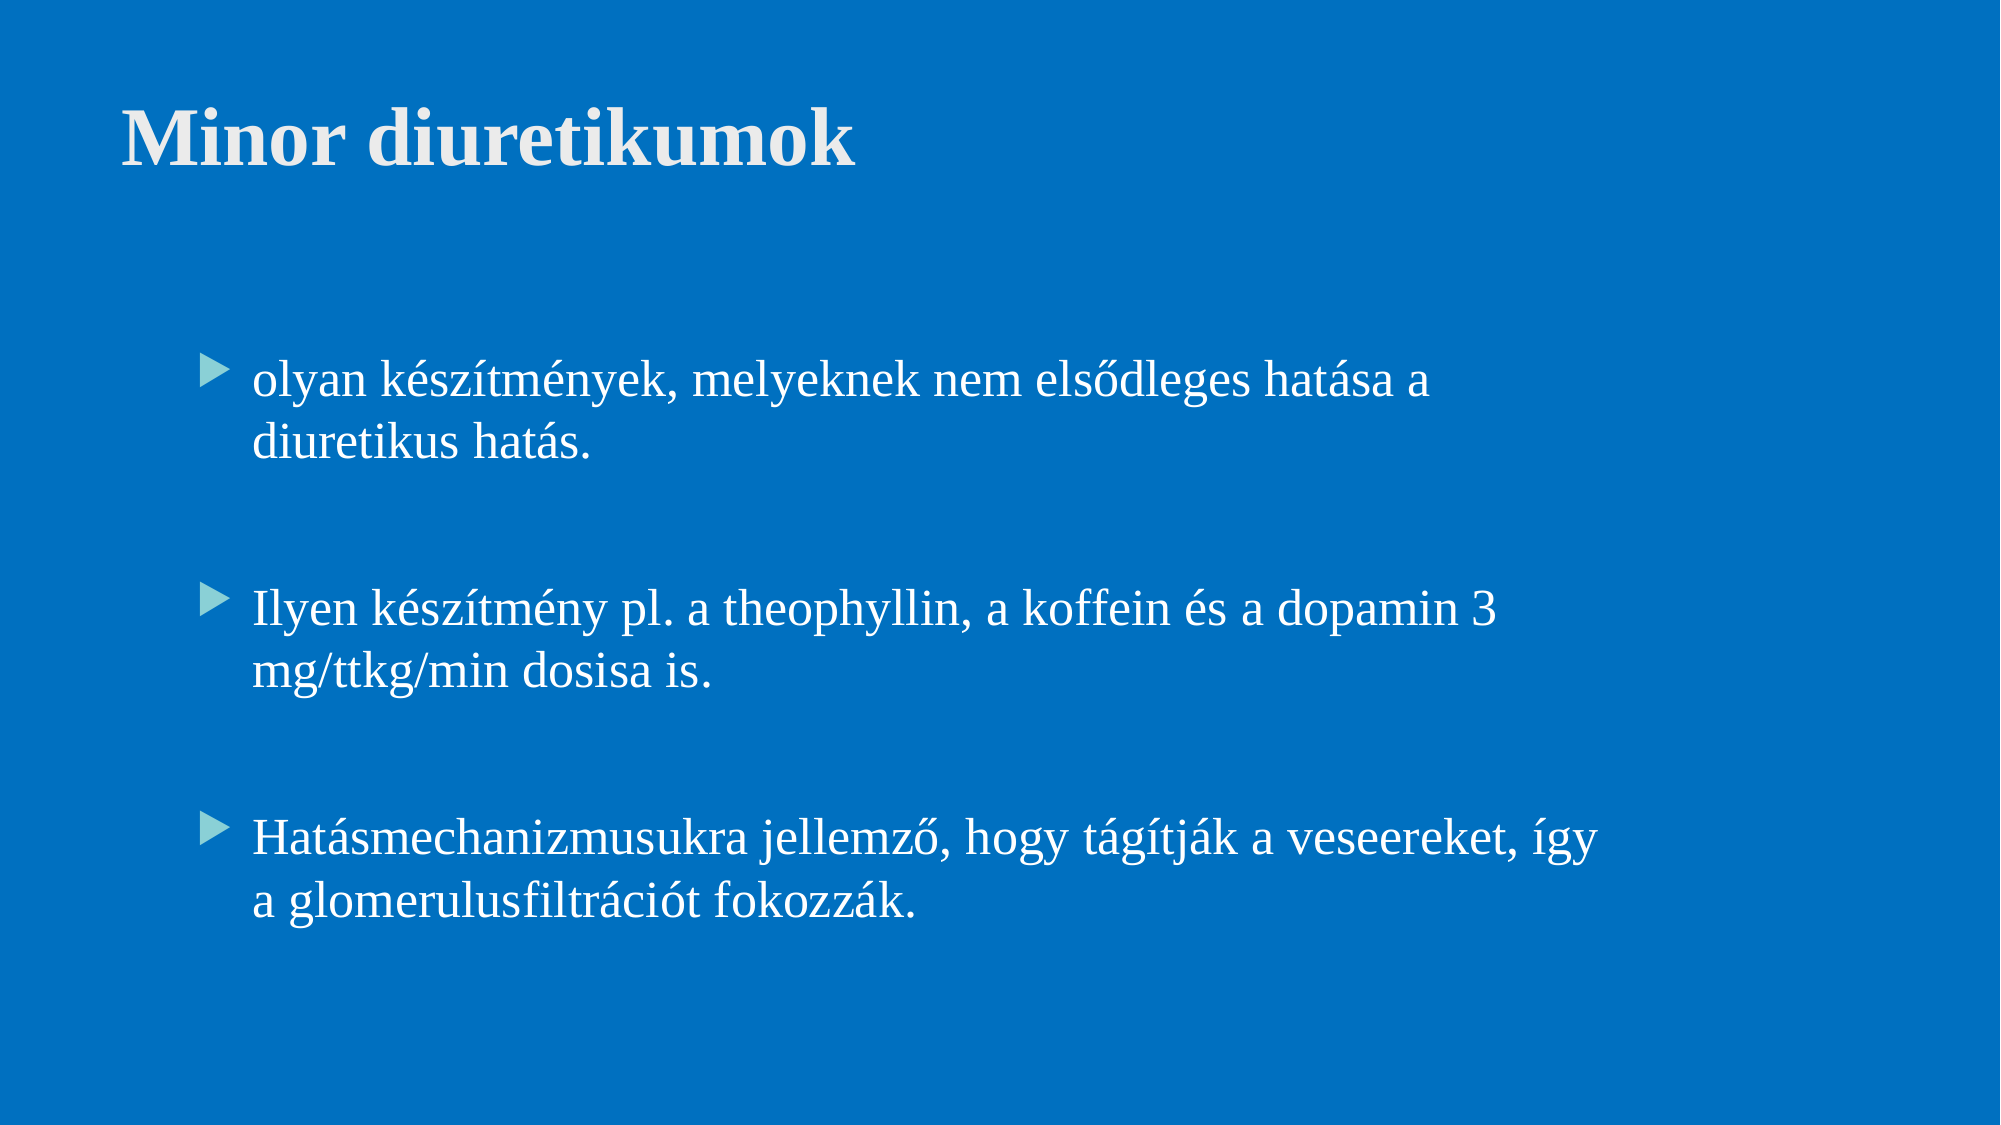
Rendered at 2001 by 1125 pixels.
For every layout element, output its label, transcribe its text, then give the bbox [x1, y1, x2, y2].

title Minor diuretikumok [106, 74, 1649, 304]
list olyan készítmények, melyeknek nem elsődleges hatása a diuretikus hatás. Ilyen készítmény pl. a theophyllin, a koffein és a dopamin 3 mg/ttkg/min dosisa is. Hatásmechanizmusukra jellemző, hogy tágítják a veseereket, így a glomerulusfiltrációt fokozzák. [181, 336, 1649, 1025]
